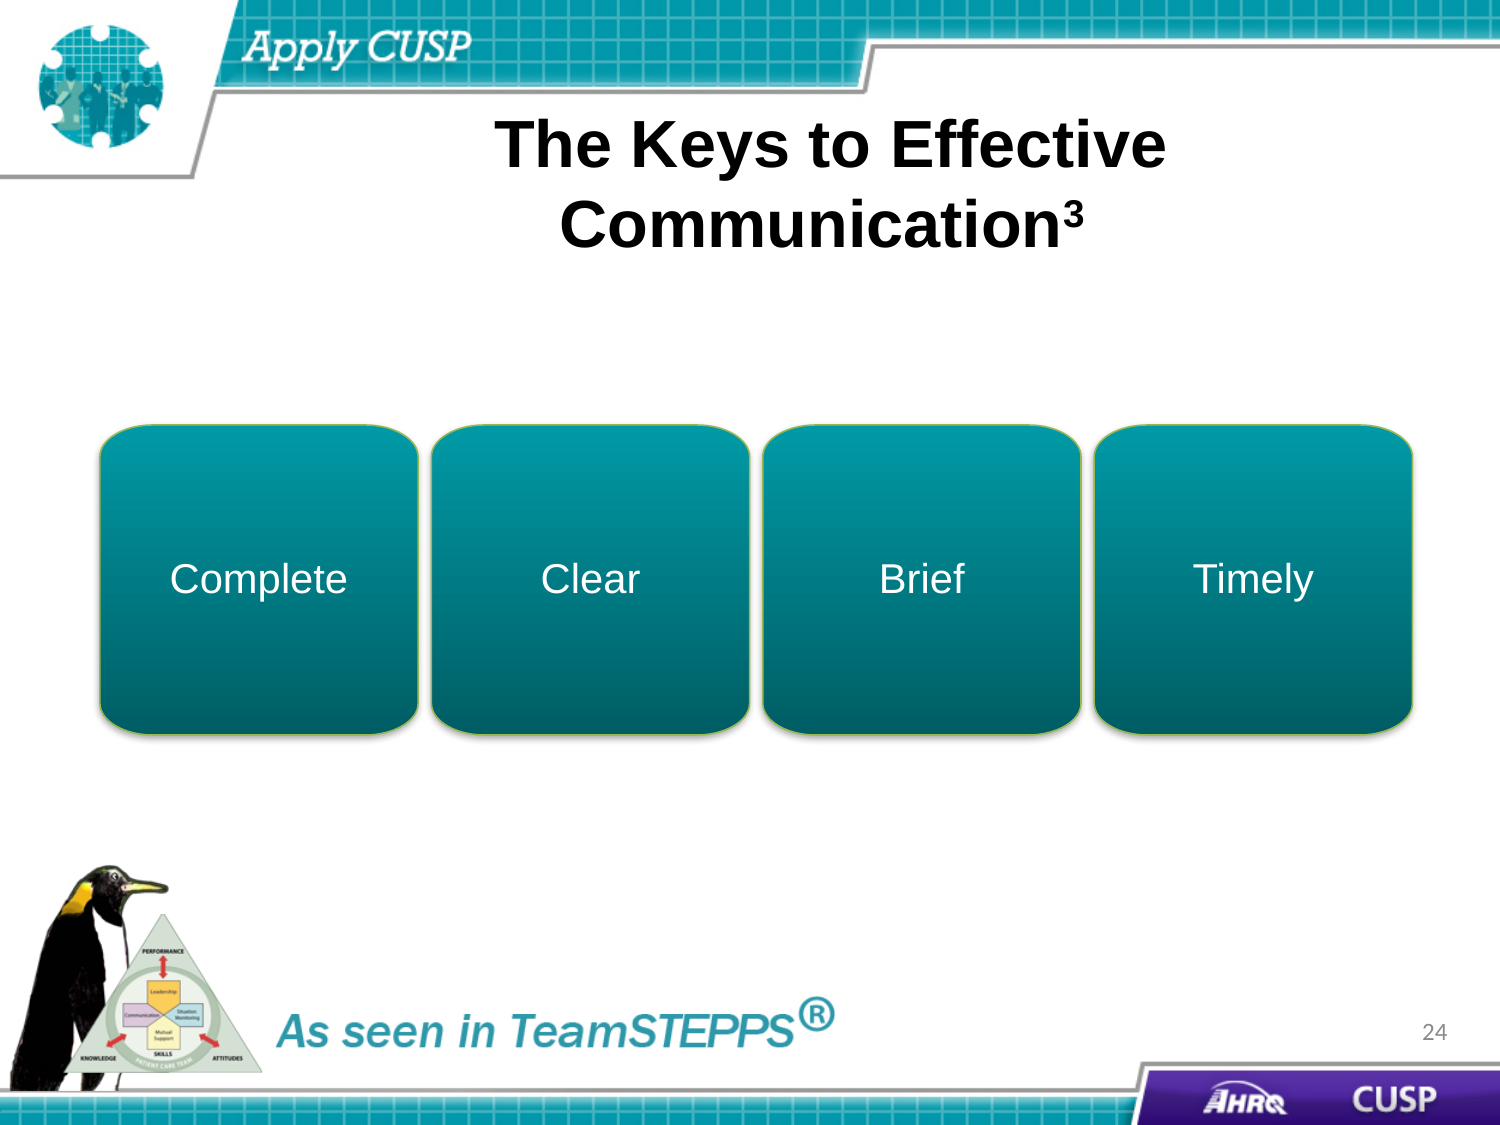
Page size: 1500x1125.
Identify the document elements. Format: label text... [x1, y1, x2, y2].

slide_number 24 [1416, 999, 1463, 1060]
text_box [0, 424, 1413, 1092]
title The Keys to Effective Communication3 [224, 99, 1438, 263]
picture [0, 0, 1500, 1125]
